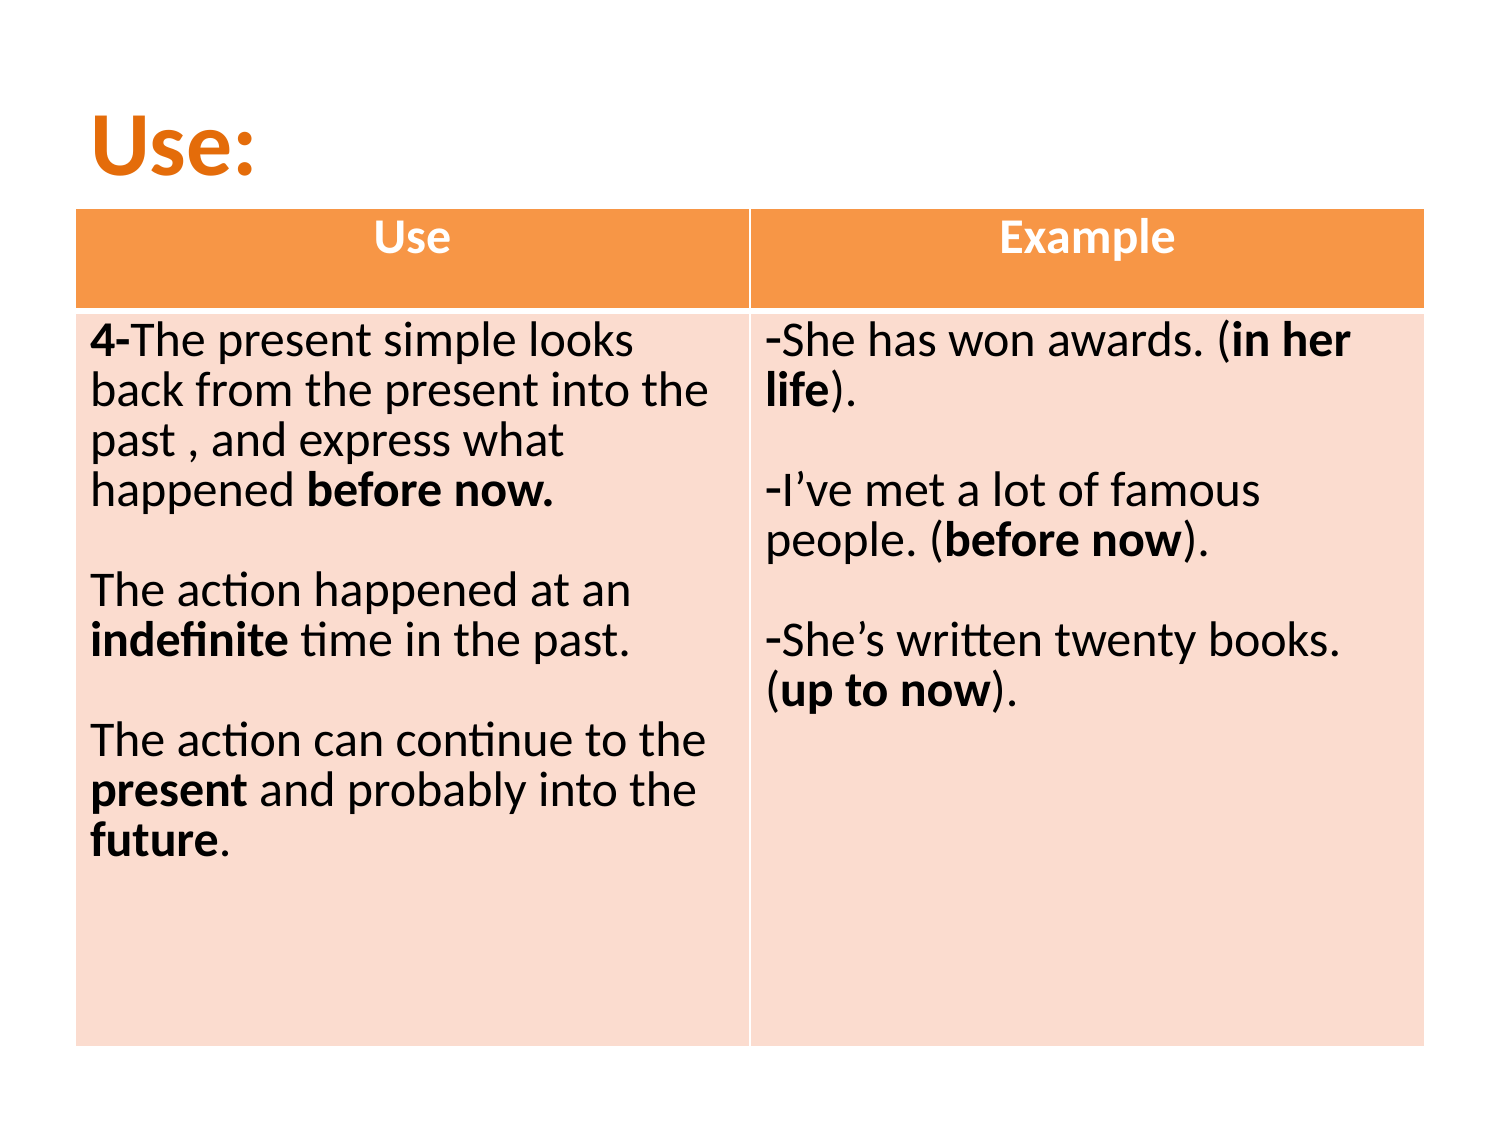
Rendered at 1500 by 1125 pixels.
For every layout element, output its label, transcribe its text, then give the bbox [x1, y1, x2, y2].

title Use: [75, 45, 1425, 207]
table_cell 4-The present simple looks back from the present into the past , and express what happened before now. The action happened at an indefinite time in the past. The action can continue to the present and probably into the future. [76, 314, 749, 1046]
table_cell She has won awards. (in her life). I’ve met a lot of famous people. (before now). She’s written twenty books. (up to now). [751, 314, 1424, 1046]
table_header Use [76, 209, 749, 308]
table_header Example [751, 209, 1424, 308]
